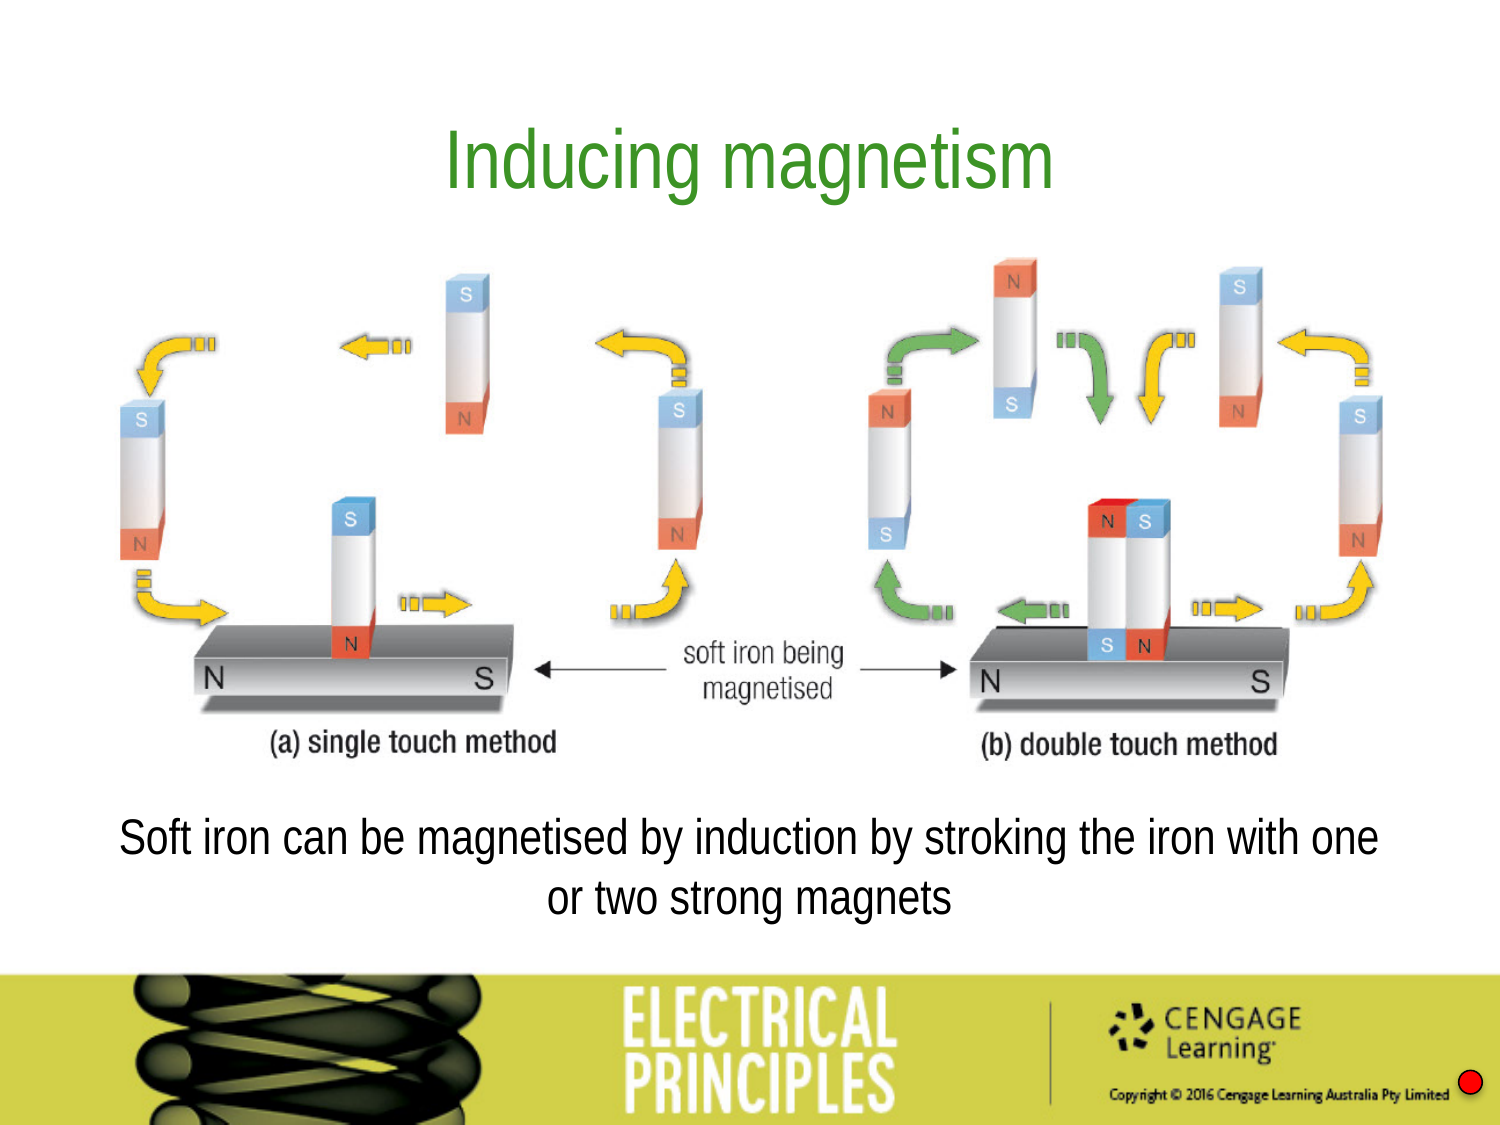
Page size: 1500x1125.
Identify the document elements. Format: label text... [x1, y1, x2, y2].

text_box [1457, 1069, 1484, 1095]
picture [0, 207, 1500, 1125]
title Inducing magnetism [0, 0, 1500, 207]
text_box Soft iron can be magnetised by induction by stroking the iron with one or two strong magnets [100, 797, 1400, 932]
